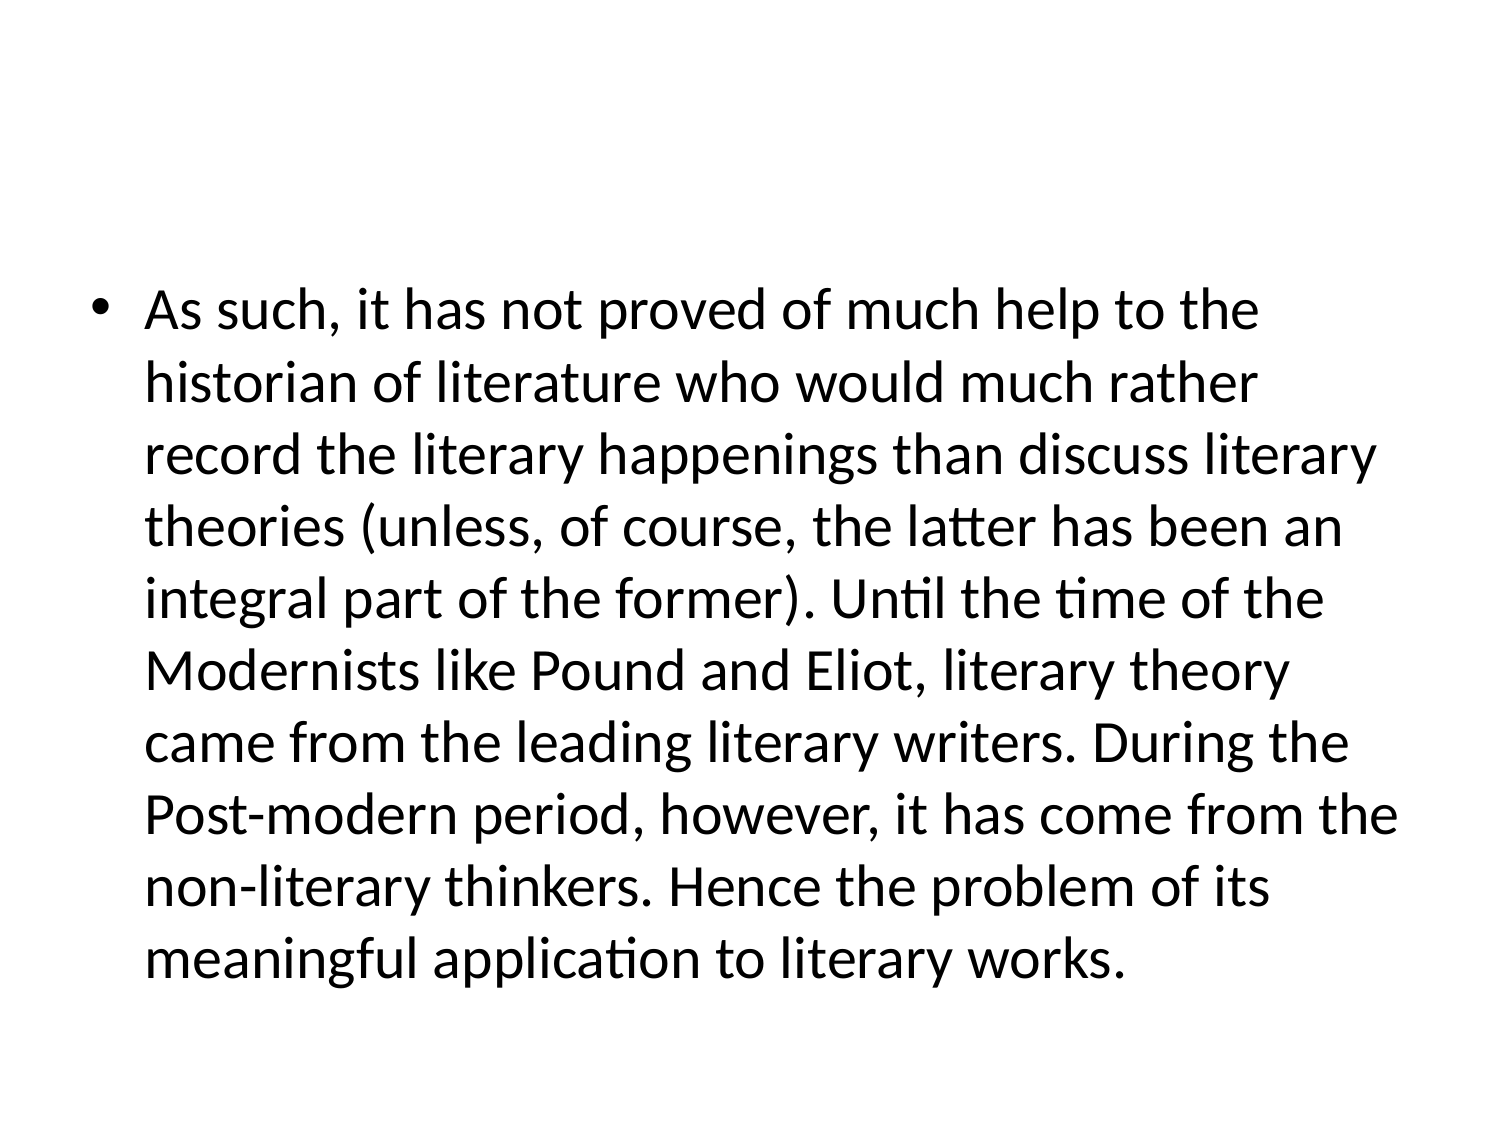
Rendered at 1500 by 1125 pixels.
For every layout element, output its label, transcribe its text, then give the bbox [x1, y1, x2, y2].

list As such, it has not proved of much help to the historian of literature who would much rather record the literary happenings than discuss literary theories (unless, of course, the latter has been an integral part of the former). Until the time of the Modernists like Pound and Eliot, literary theory came from the leading literary writers. During the Post-modern period, however, it has come from the non-literary thinkers. Hence the problem of its meaningful application to literary works. [75, 262, 1425, 1005]
